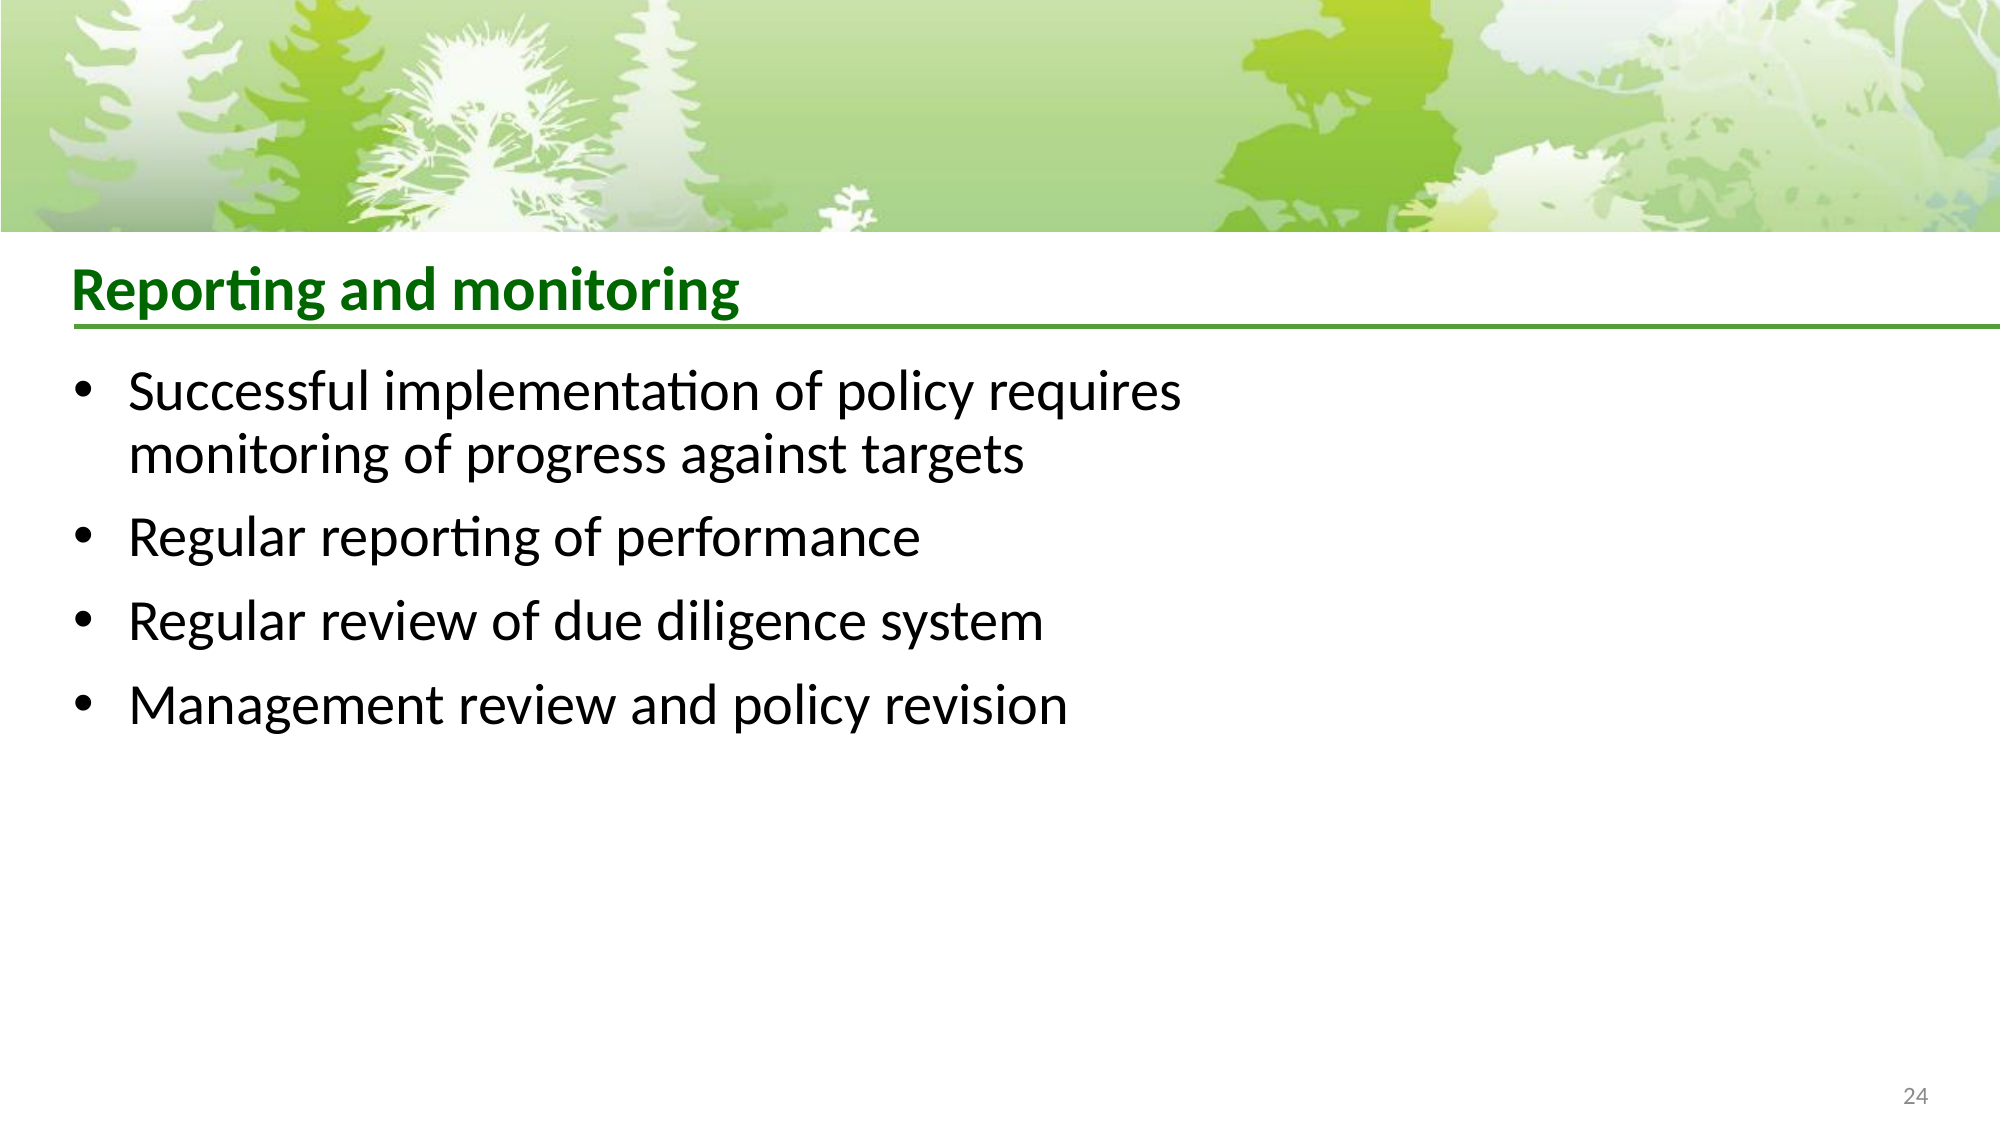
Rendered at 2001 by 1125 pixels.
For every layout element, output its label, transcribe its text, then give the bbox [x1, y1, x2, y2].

list Successful implementation of policy requires monitoring of progress against targets Regular reporting of performance Regular review of due diligence system Management review and policy revision [56, 352, 1370, 1096]
title Reporting and monitoring [56, 181, 1782, 399]
picture [0, 0, 2000, 232]
slide_number 24 [1493, 1065, 1944, 1125]
